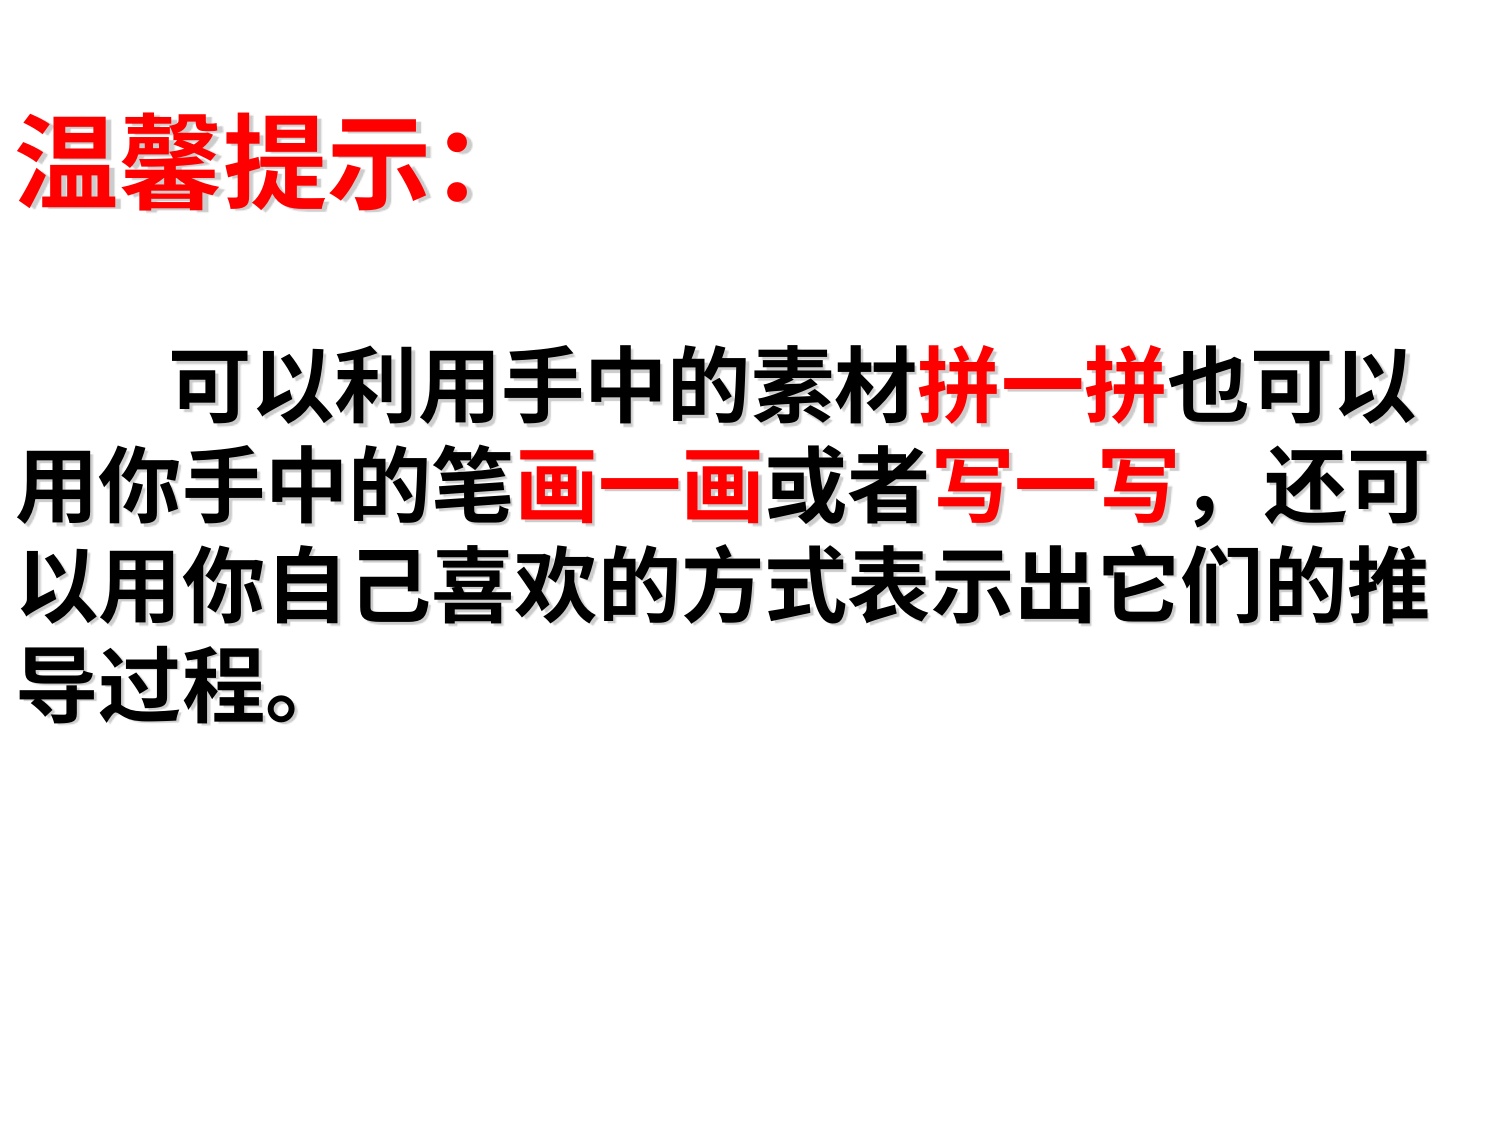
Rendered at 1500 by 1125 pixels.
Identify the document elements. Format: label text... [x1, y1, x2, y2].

text_box 可以利用手中的素材拼一拼也可以 用你手中的笔画一画或者写一写，还可 以用你自己喜欢的方式表示出它们的推 导过程。 [0, 326, 1446, 741]
text_box 温馨提示： [0, 90, 551, 230]
